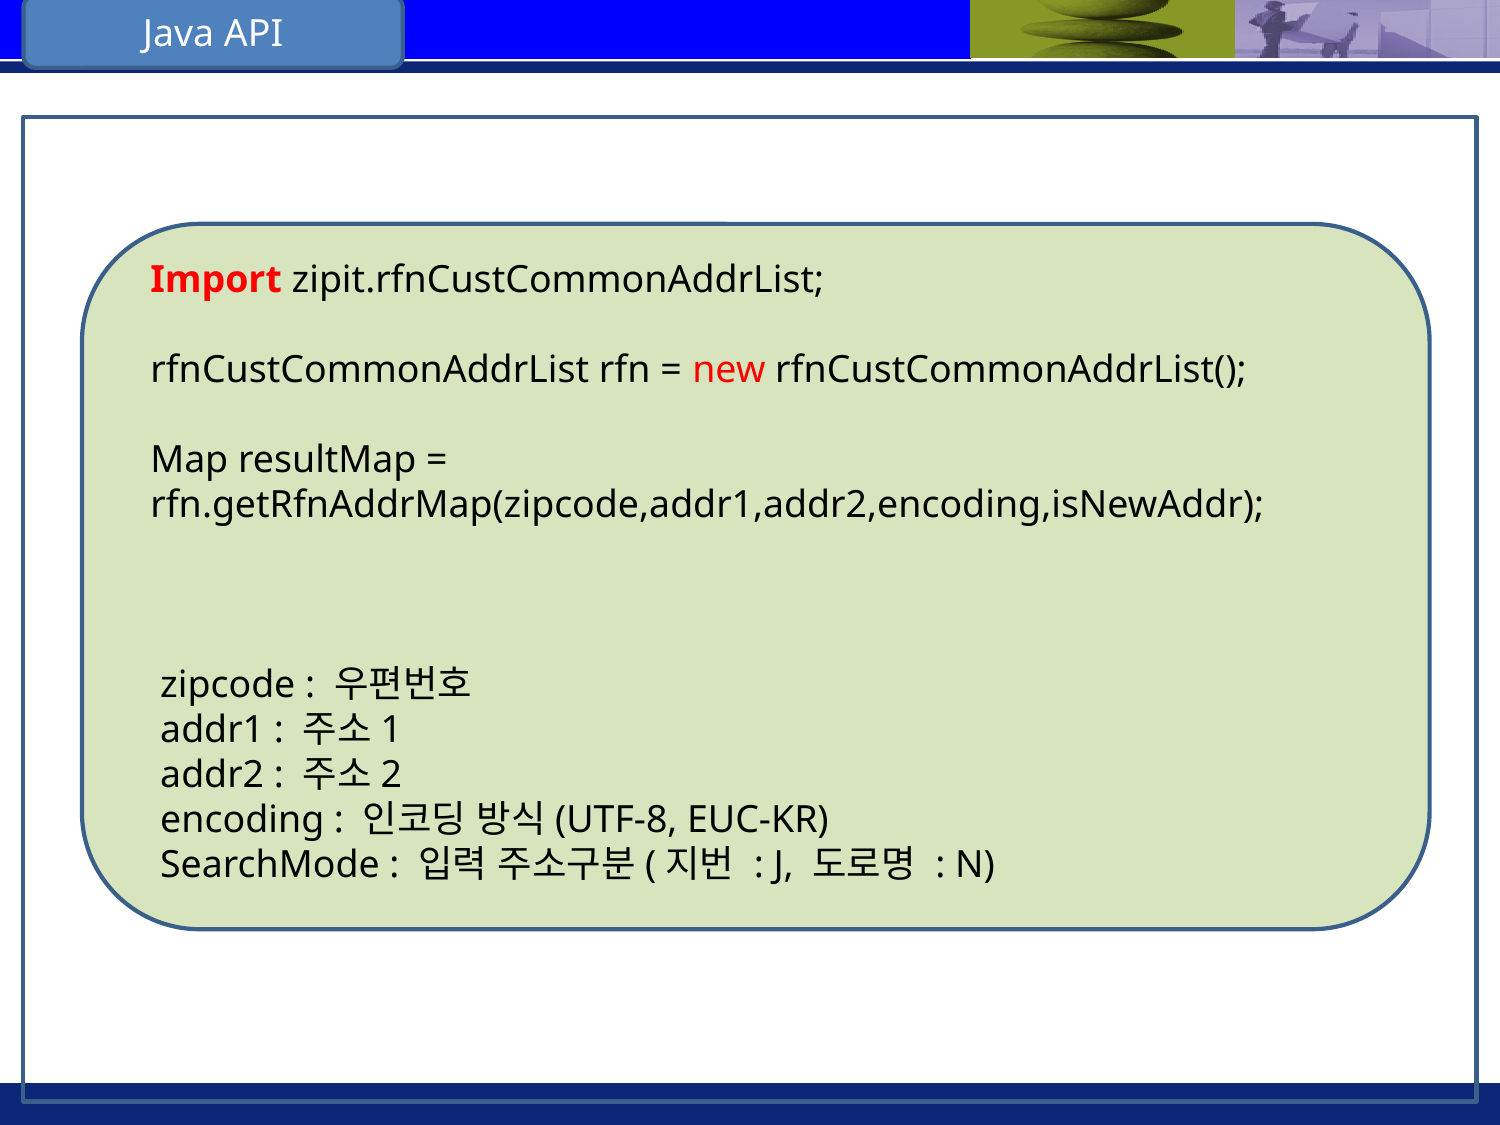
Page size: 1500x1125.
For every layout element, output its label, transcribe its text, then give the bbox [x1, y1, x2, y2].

picture [970, 0, 1500, 58]
text_box [21, 115, 1479, 1104]
text_box Java API [21, 0, 405, 70]
